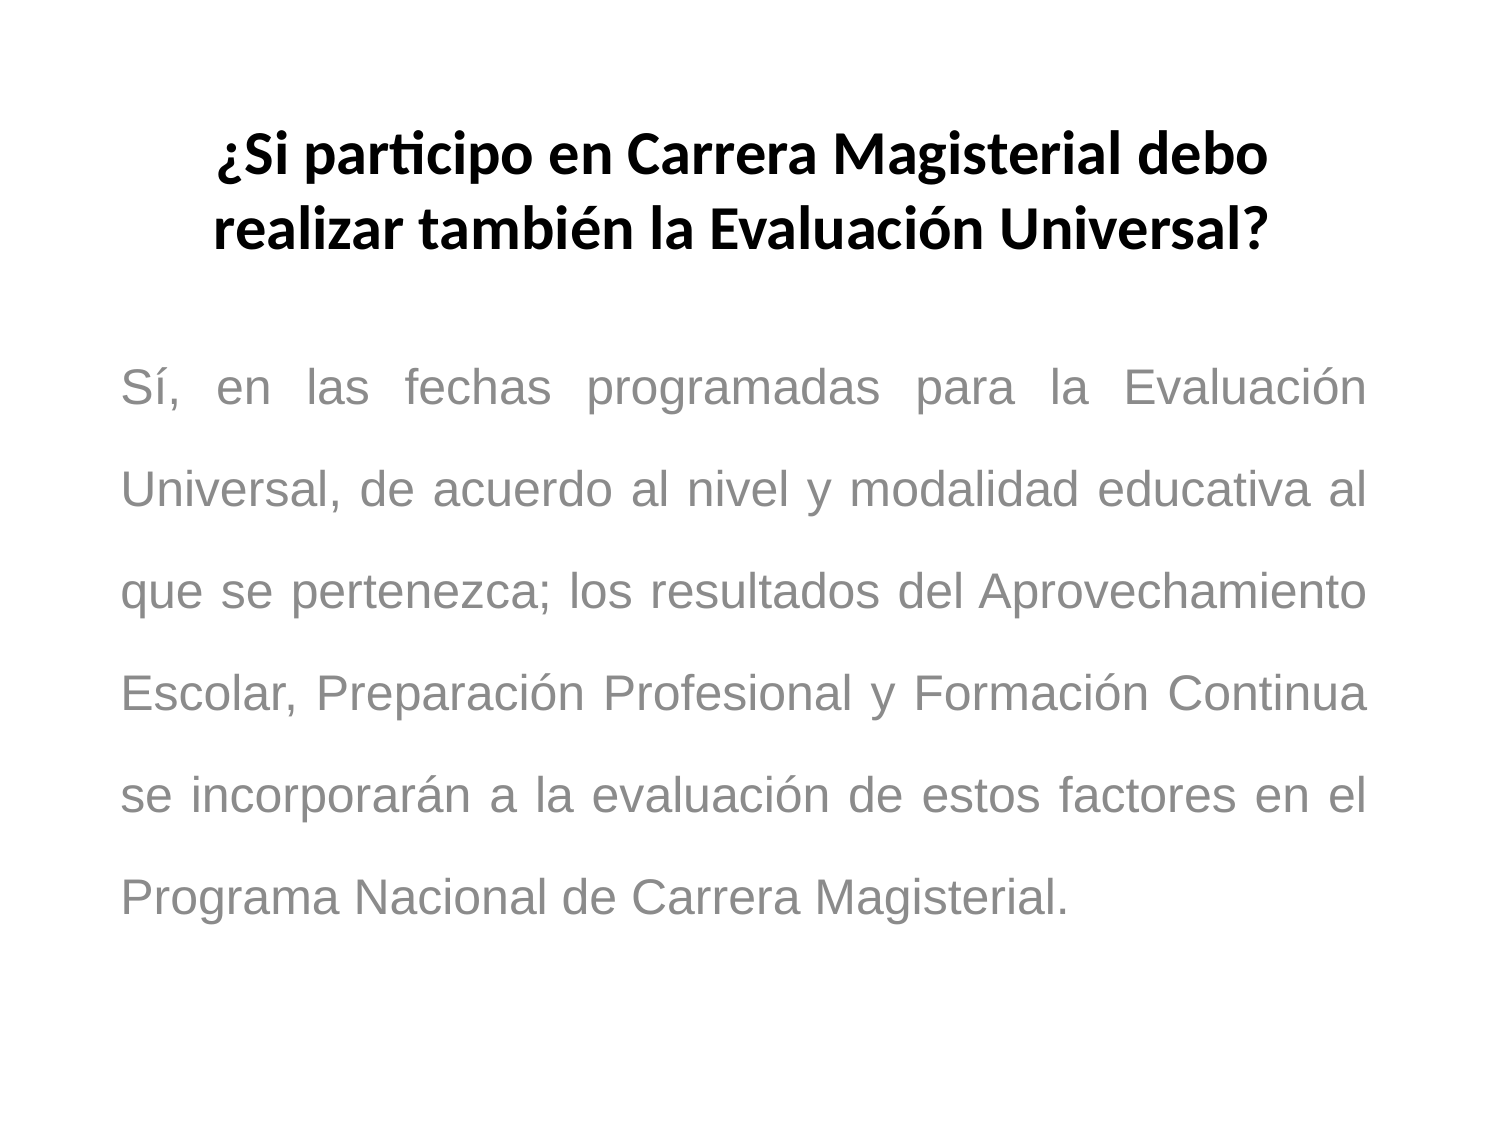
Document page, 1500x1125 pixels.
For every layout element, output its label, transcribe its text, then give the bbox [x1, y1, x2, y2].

subtitle Sí, en las fechas programadas para la Evaluación Universal, de acuerdo al nivel y modalidad educativa al que se pertenezca; los resultados del Aprovechamiento Escolar, Preparación Profesional y Formación Continua se incorporarán a la evaluación de estos factores en el Programa Nacional de Carrera Magisterial. [105, 304, 1383, 950]
title ¿Si participo en Carrera Magisterial debo realizar también la Evaluación Universal? [105, 128, 1381, 247]
